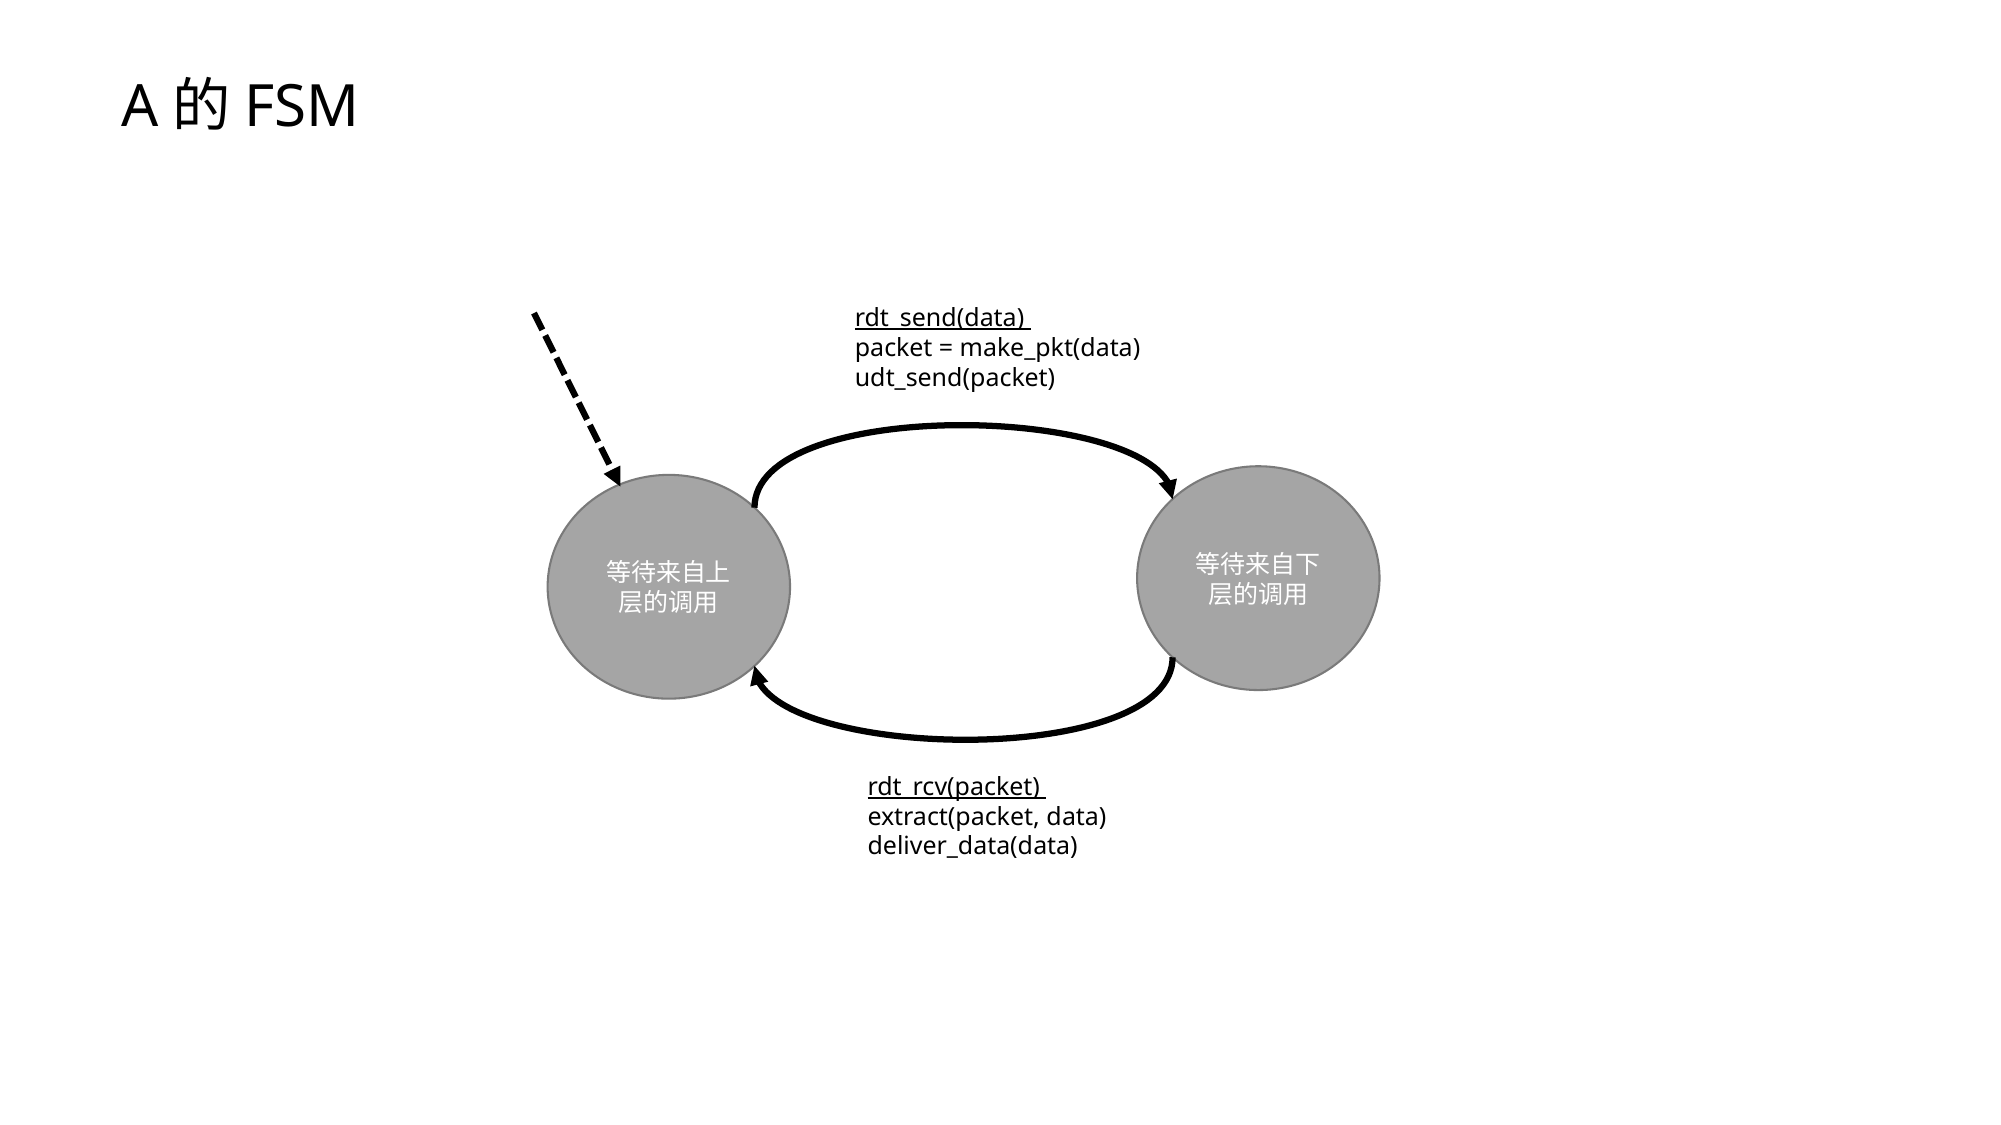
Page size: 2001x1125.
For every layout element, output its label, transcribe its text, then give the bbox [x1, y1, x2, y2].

text_box rdt_rcv(packet) extract(packet, data) deliver_data(data) [852, 762, 959, 868]
text_box rdt_send(data) packet = make_pkt(data) udt_send(packet) [839, 293, 1283, 399]
text_box 等待来自上层的调用 [546, 473, 792, 700]
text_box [959, 452, 968, 871]
text_box A的FSM [106, 61, 397, 146]
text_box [533, 313, 621, 487]
text_box 等待来自下层的调用 [1136, 465, 1381, 692]
text_box rdt_rcv(packet) extract(packet, data) deliver_data(data) [968, 762, 1122, 868]
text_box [959, 294, 968, 452]
